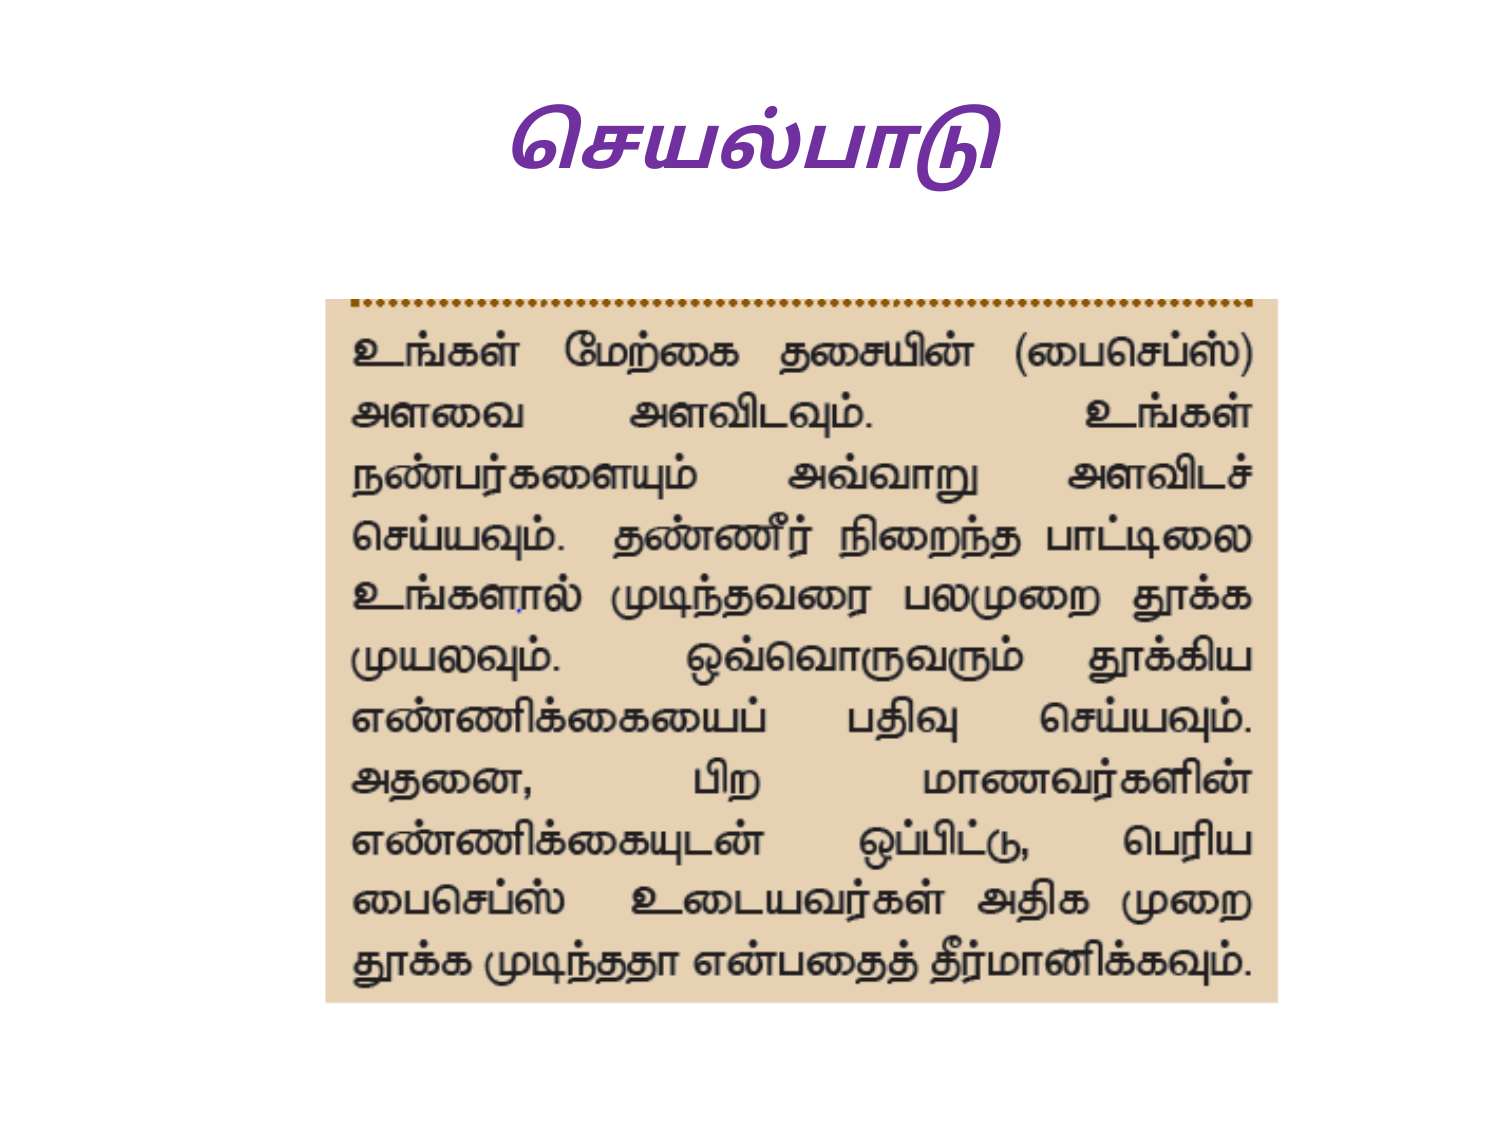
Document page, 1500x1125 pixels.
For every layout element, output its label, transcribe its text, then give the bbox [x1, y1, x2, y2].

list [268, 299, 1326, 1033]
title செயல்பாடு [75, 45, 1425, 233]
